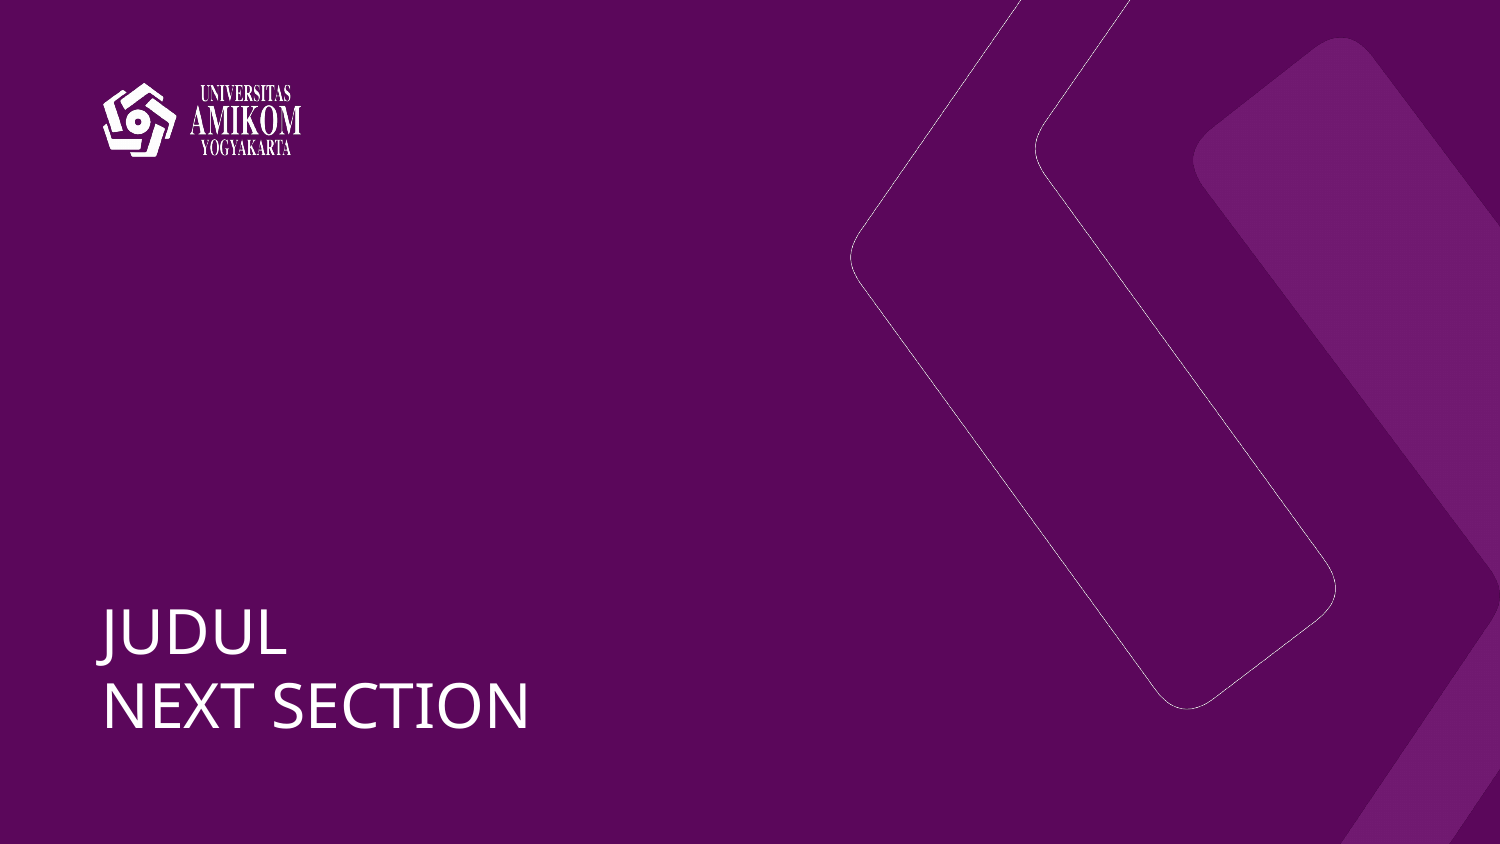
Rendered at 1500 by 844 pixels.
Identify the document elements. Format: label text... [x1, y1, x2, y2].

text_box JUDUL NEXT SECTION [101, 595, 569, 743]
picture [102, 83, 302, 157]
picture [749, 0, 1500, 844]
